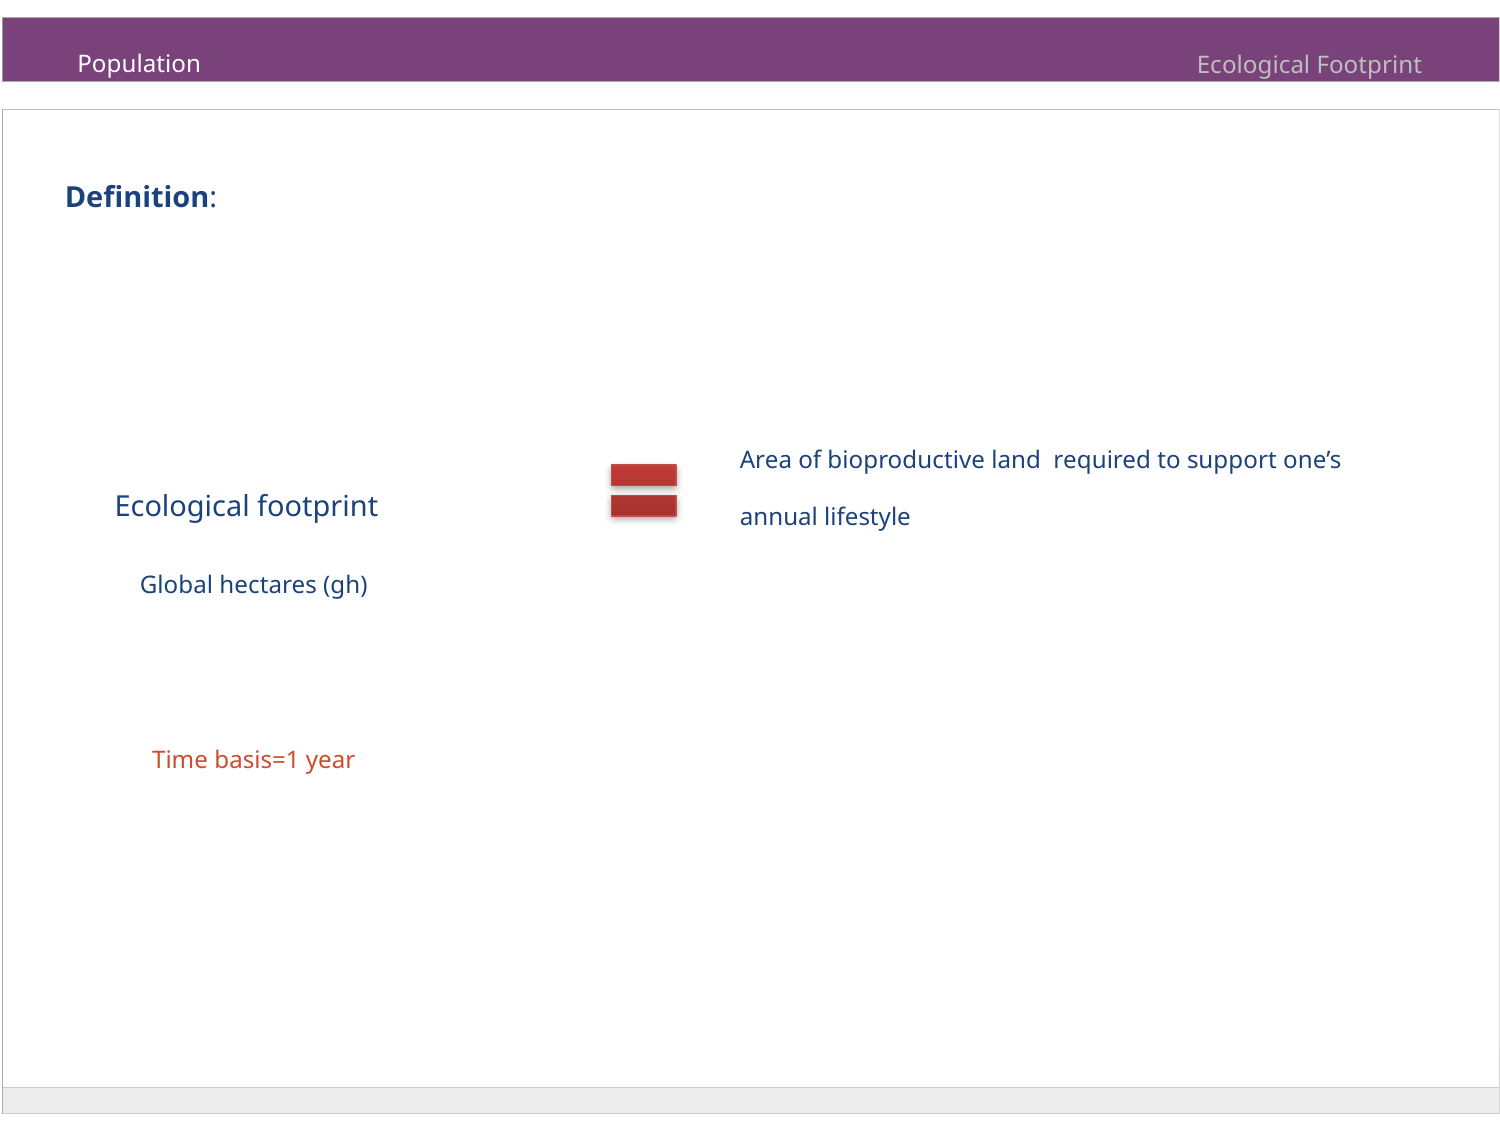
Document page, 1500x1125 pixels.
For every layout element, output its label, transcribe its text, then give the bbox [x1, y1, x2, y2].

text_box [611, 495, 677, 517]
text_box Area of bioproductive land required to support one’s annual lifestyle [725, 409, 1375, 538]
picture [0, 12, 1500, 1114]
text_box Definition: [49, 137, 888, 289]
text_box Ecological Footprint [587, 24, 1438, 75]
text_box Time basis=1 year [137, 709, 525, 781]
text_box [611, 464, 677, 486]
text_box Ecological footprint [99, 446, 613, 667]
text_box Global hectares (gh) [124, 534, 575, 606]
